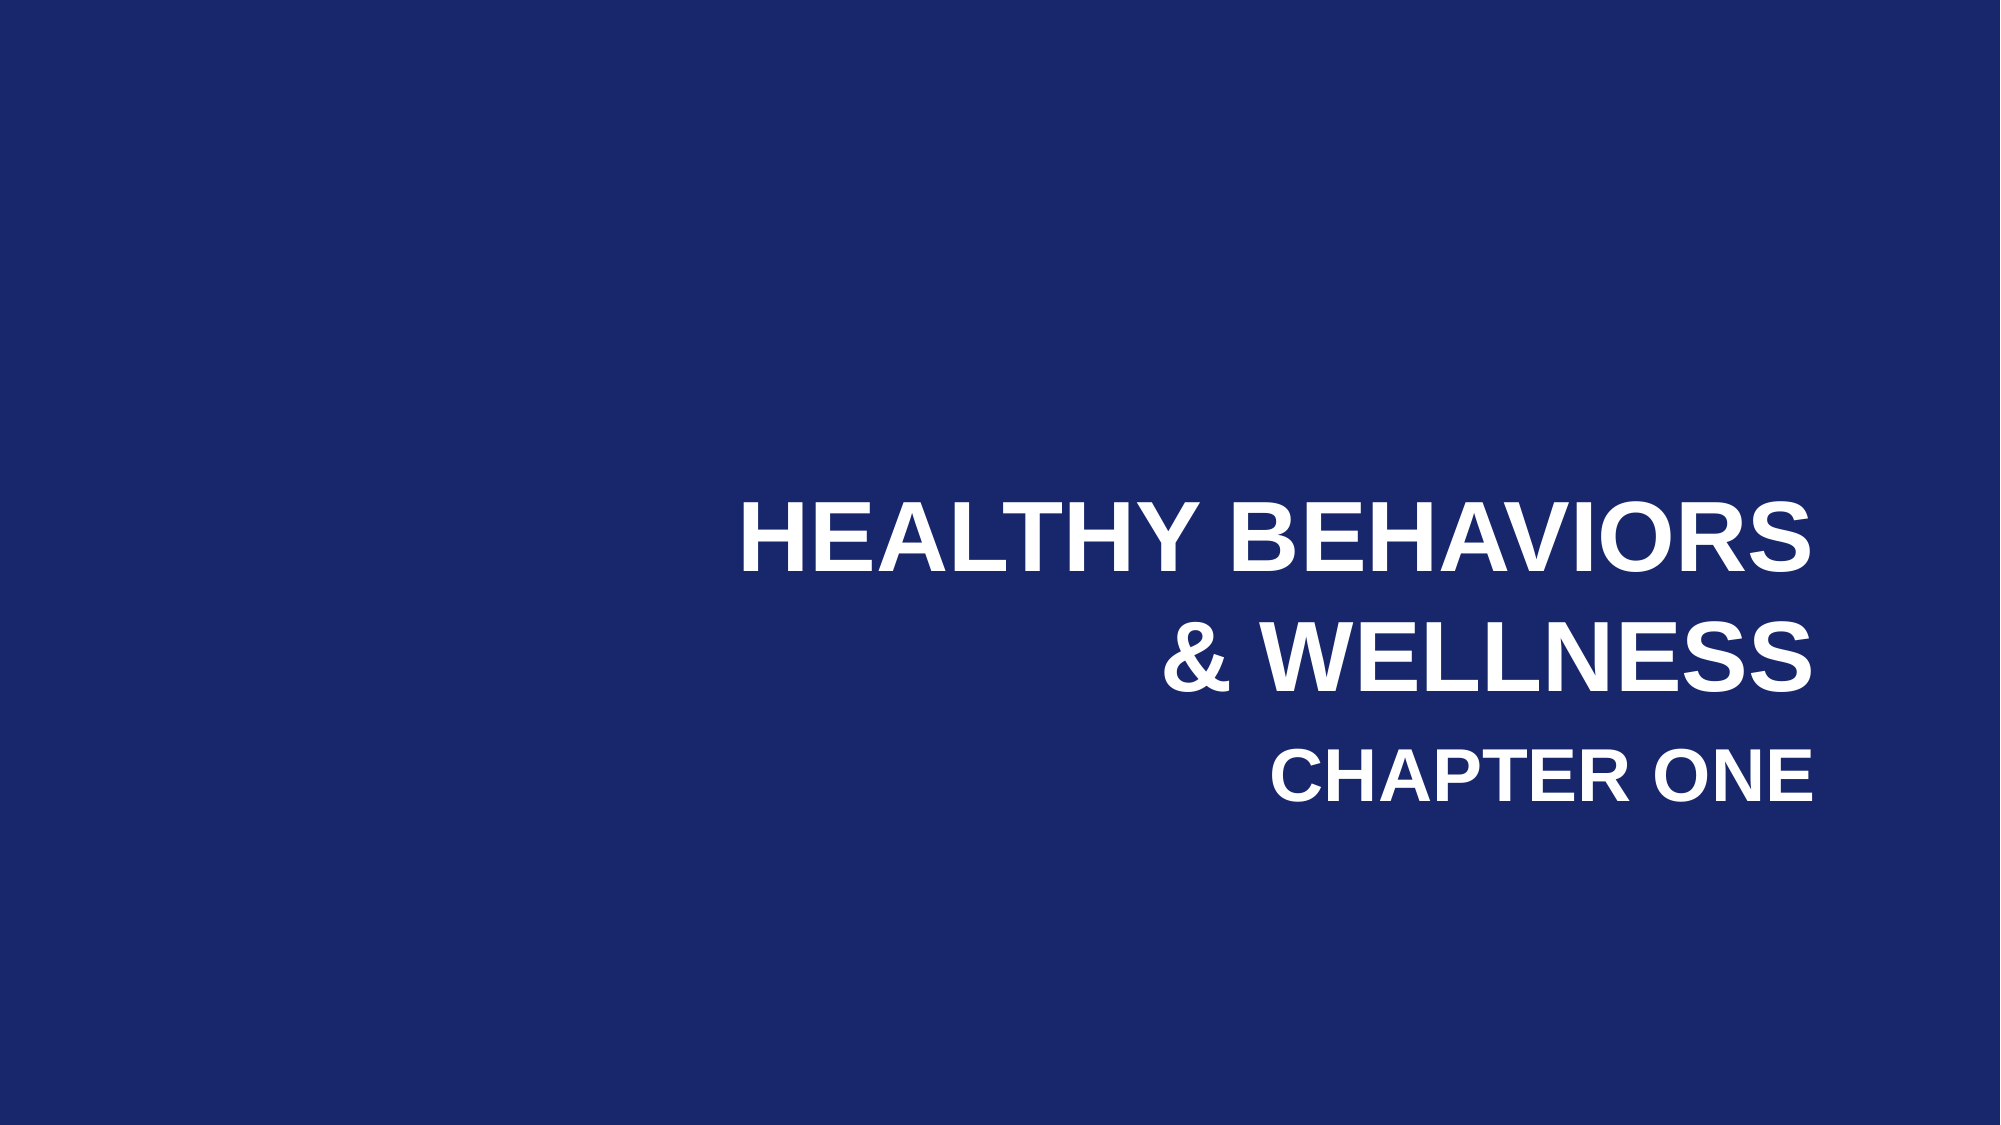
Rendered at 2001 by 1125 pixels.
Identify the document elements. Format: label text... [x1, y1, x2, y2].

title Healthy Behaviors & Wellness [650, 322, 1831, 719]
subtitle Chapter One [650, 719, 1831, 950]
